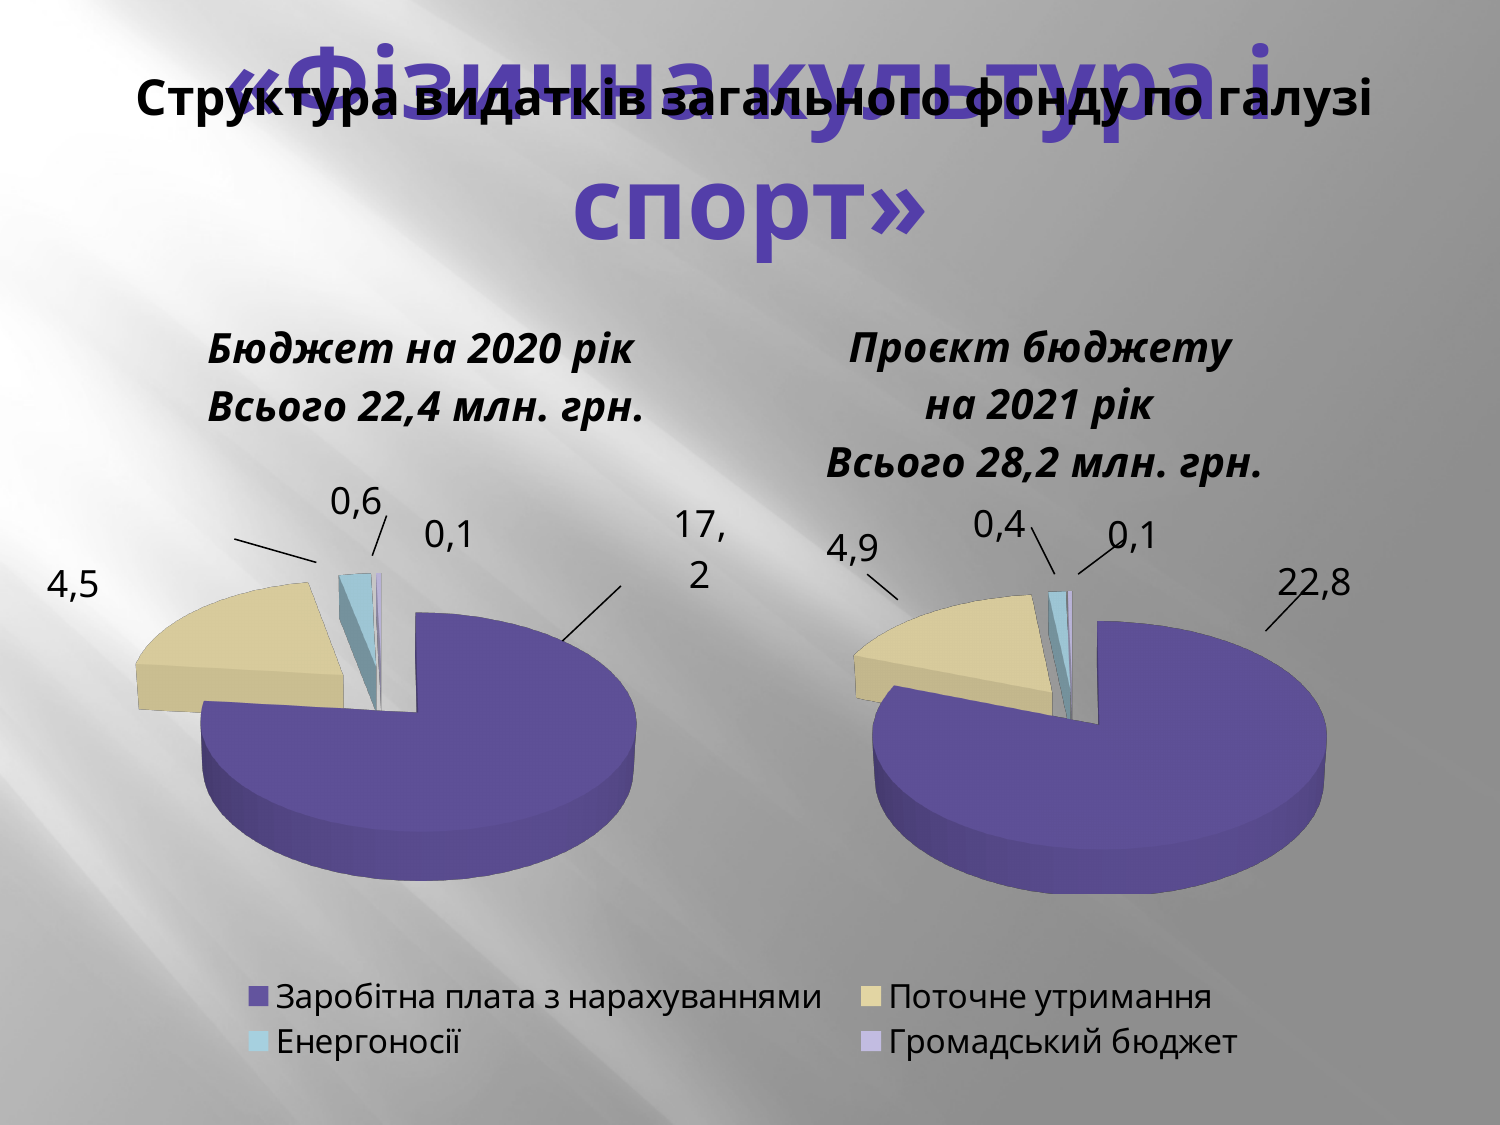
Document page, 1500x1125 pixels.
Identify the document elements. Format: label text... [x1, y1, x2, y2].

list Структура видатків загального фонду по галузі [23, 58, 1477, 176]
chart [46, 269, 1442, 1067]
title «Фізична культура і спорт» [46, 176, 1454, 260]
